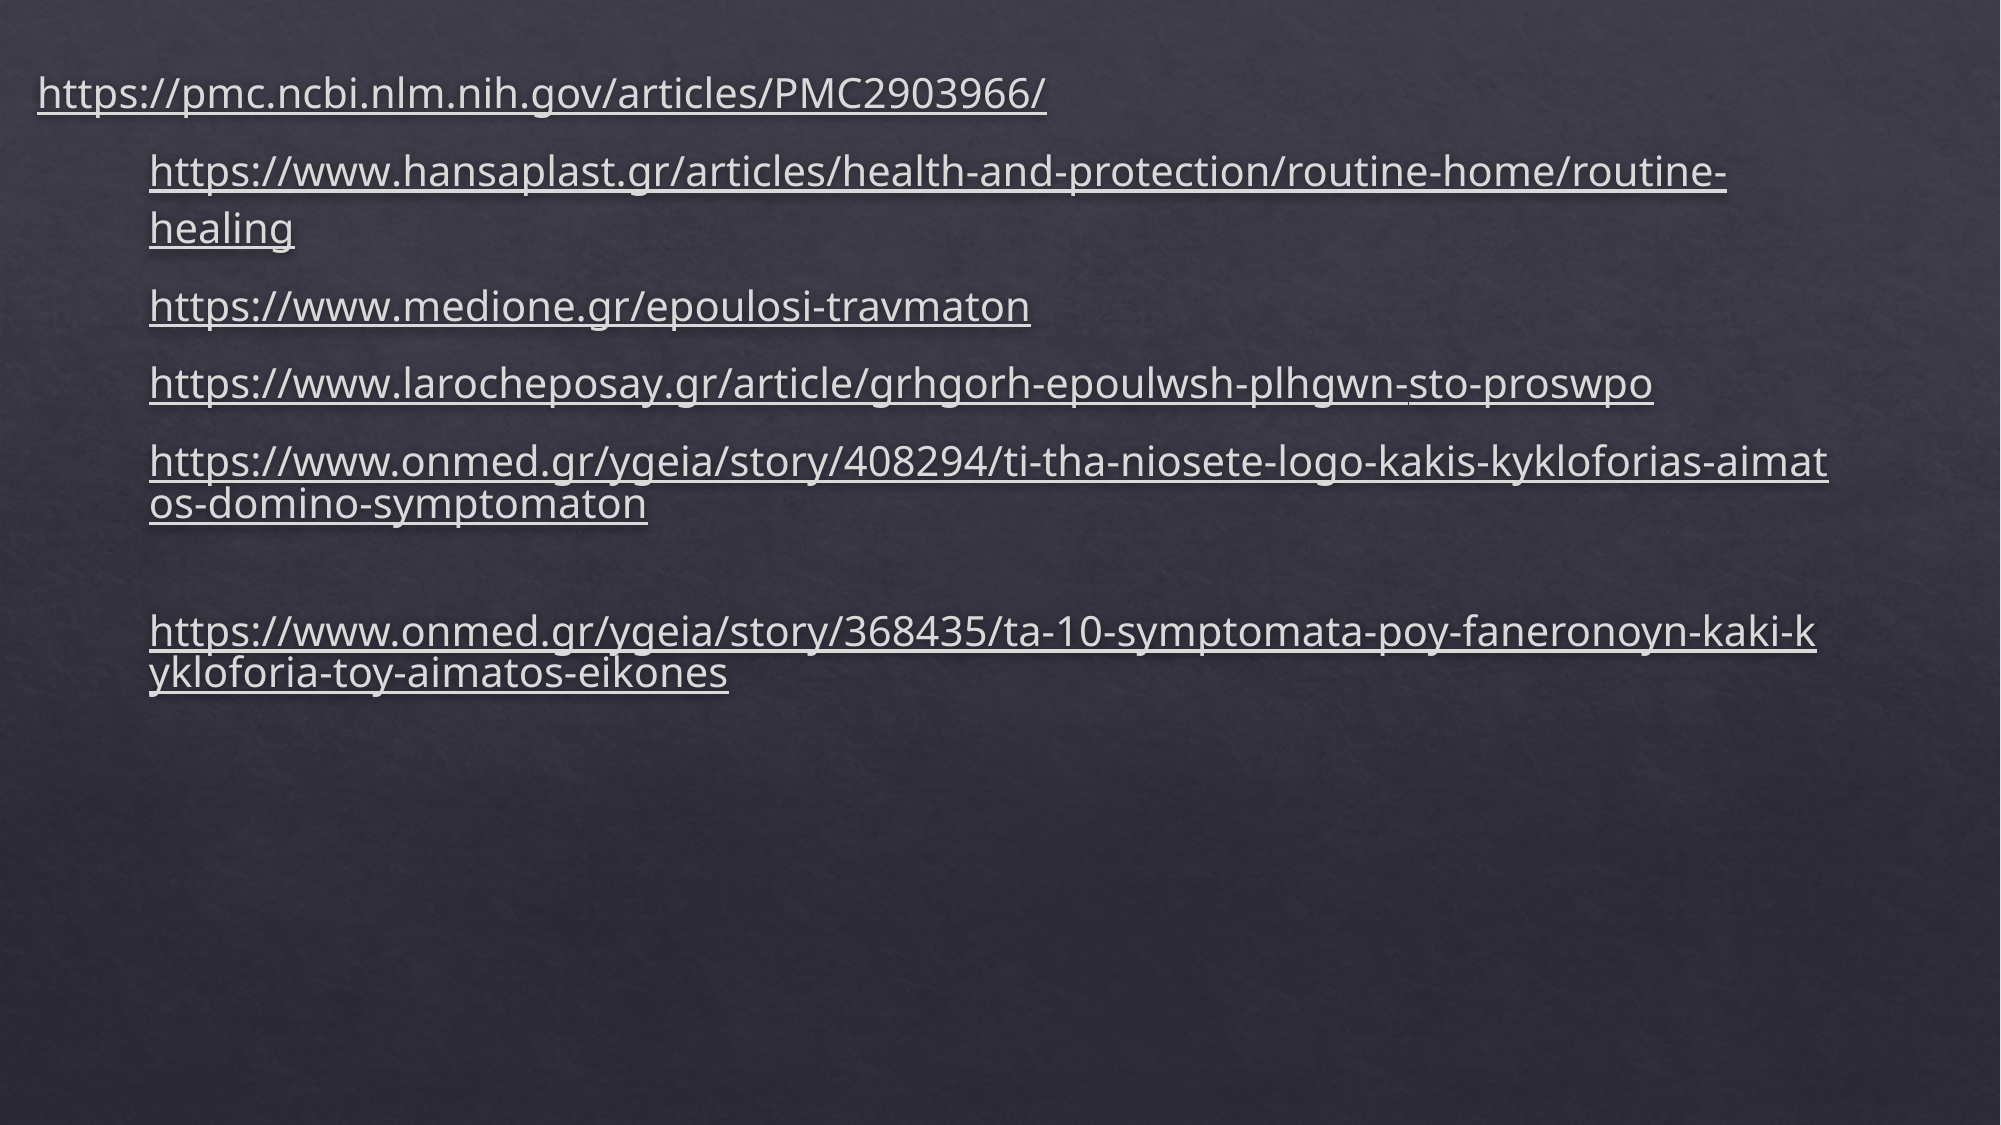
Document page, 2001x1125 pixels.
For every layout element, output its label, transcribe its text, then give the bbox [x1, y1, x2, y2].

list https://pmc.ncbi.nlm.nih.gov/articles/PMC2903966/ https://www.hansaplast.gr/articles/health-and-protection/routine-home/routine-healing https://www.medione.gr/epoulosi-travmaton https://www.larocheposay.gr/article/grhgorh-epoulwsh-plhgwn-sto-proswpo https://www.onmed.gr/ygeia/story/408294/ti-tha-niosete-logo-kakis-kykloforias-aimatos-domino-symptomaton https://www.onmed.gr/ygeia/story/368435/ta-10-symptomata-poy-faneronoyn-kaki-kykloforia-toy-aimatos-eikones [15, 59, 1849, 675]
